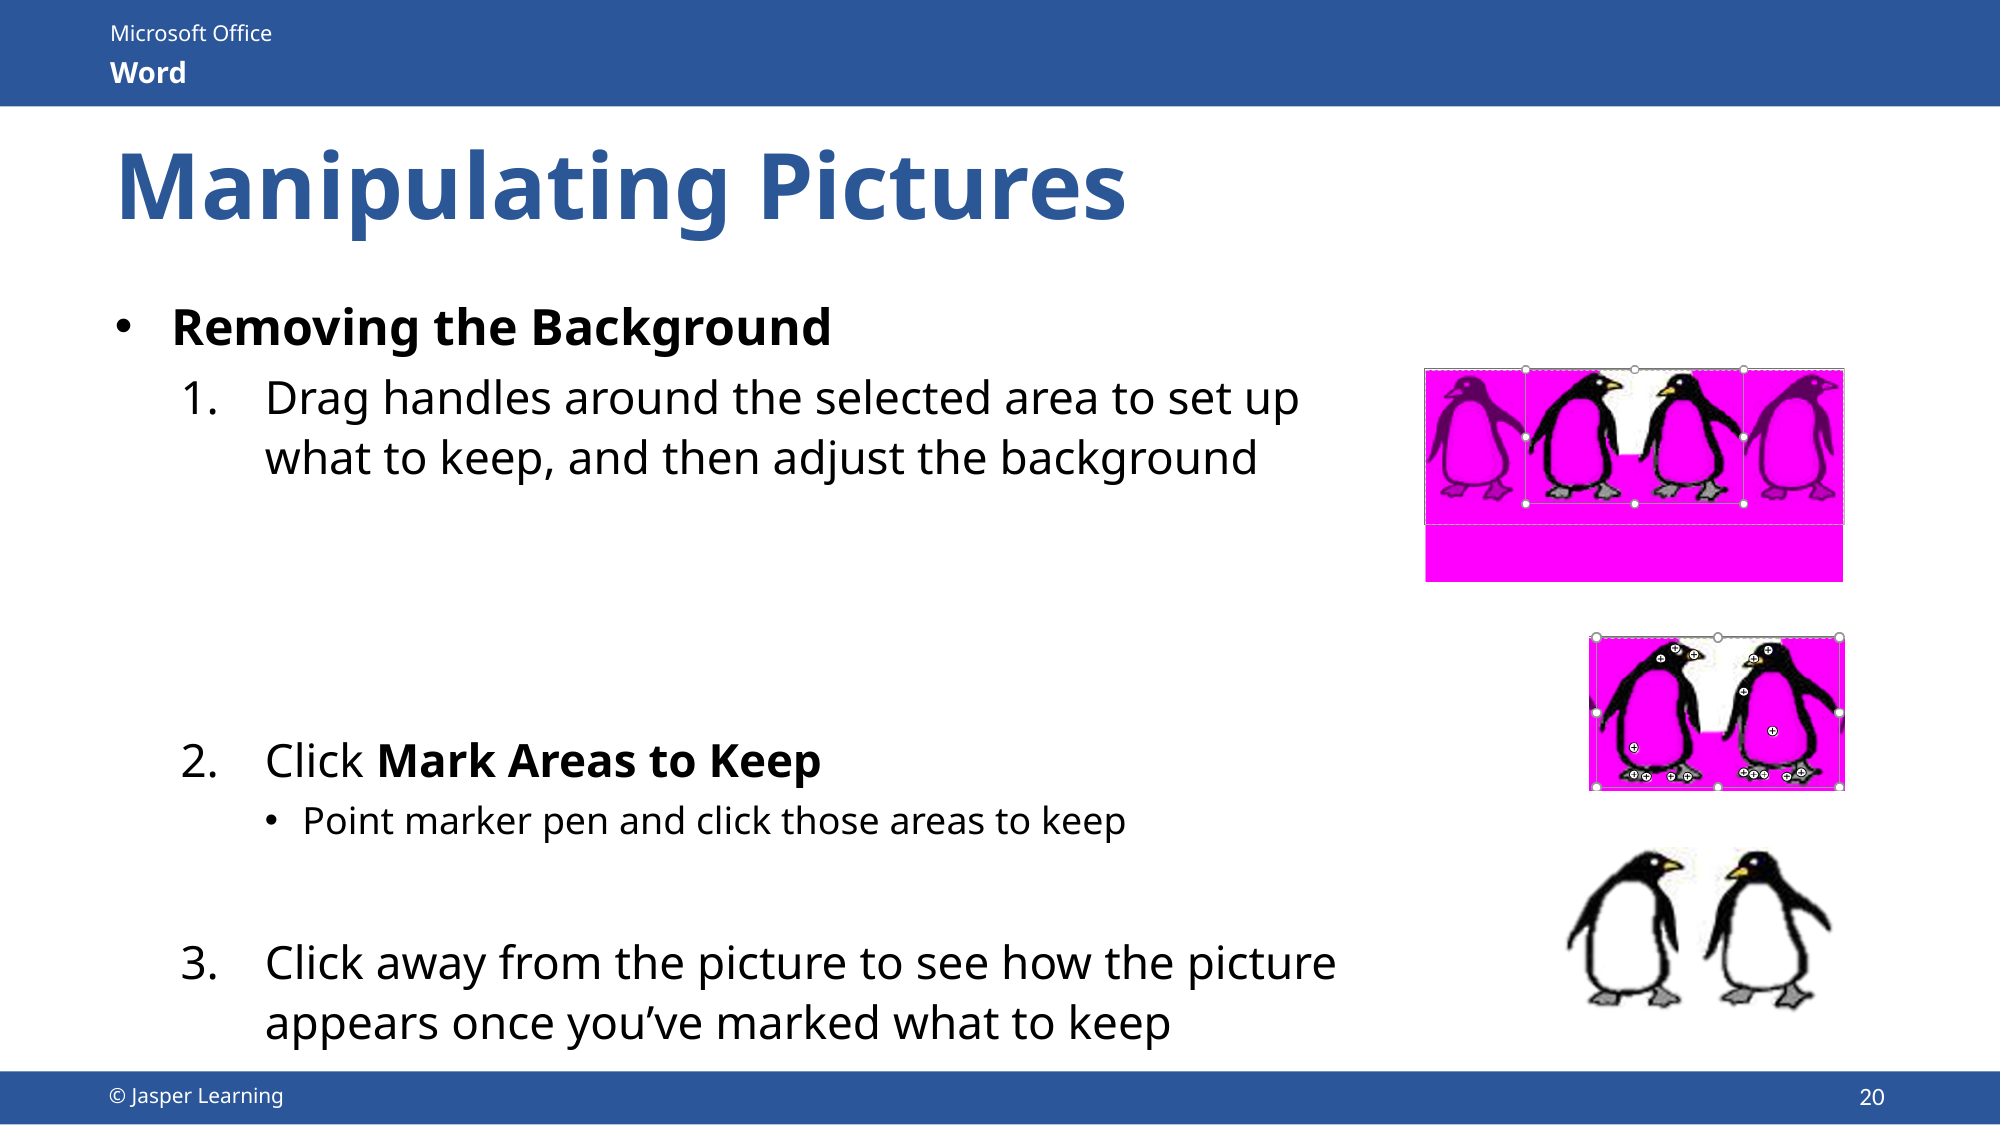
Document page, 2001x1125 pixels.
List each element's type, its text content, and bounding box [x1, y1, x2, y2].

footer © Jasper Learning [94, 1066, 769, 1125]
picture [1415, 362, 1845, 584]
slide_number 20 [1433, 1065, 1900, 1125]
title Manipulating Pictures [99, 118, 1866, 248]
picture [1589, 629, 1845, 792]
picture [1550, 845, 1845, 1022]
list Removing the Background Drag handles around the selected area to set up what to keep, and then adjust the background Click Mark Areas to Keep Point marker pen and click those areas to keep Click away from the picture to see how the picture appears once you’ve marked what to keep [99, 283, 1399, 1026]
